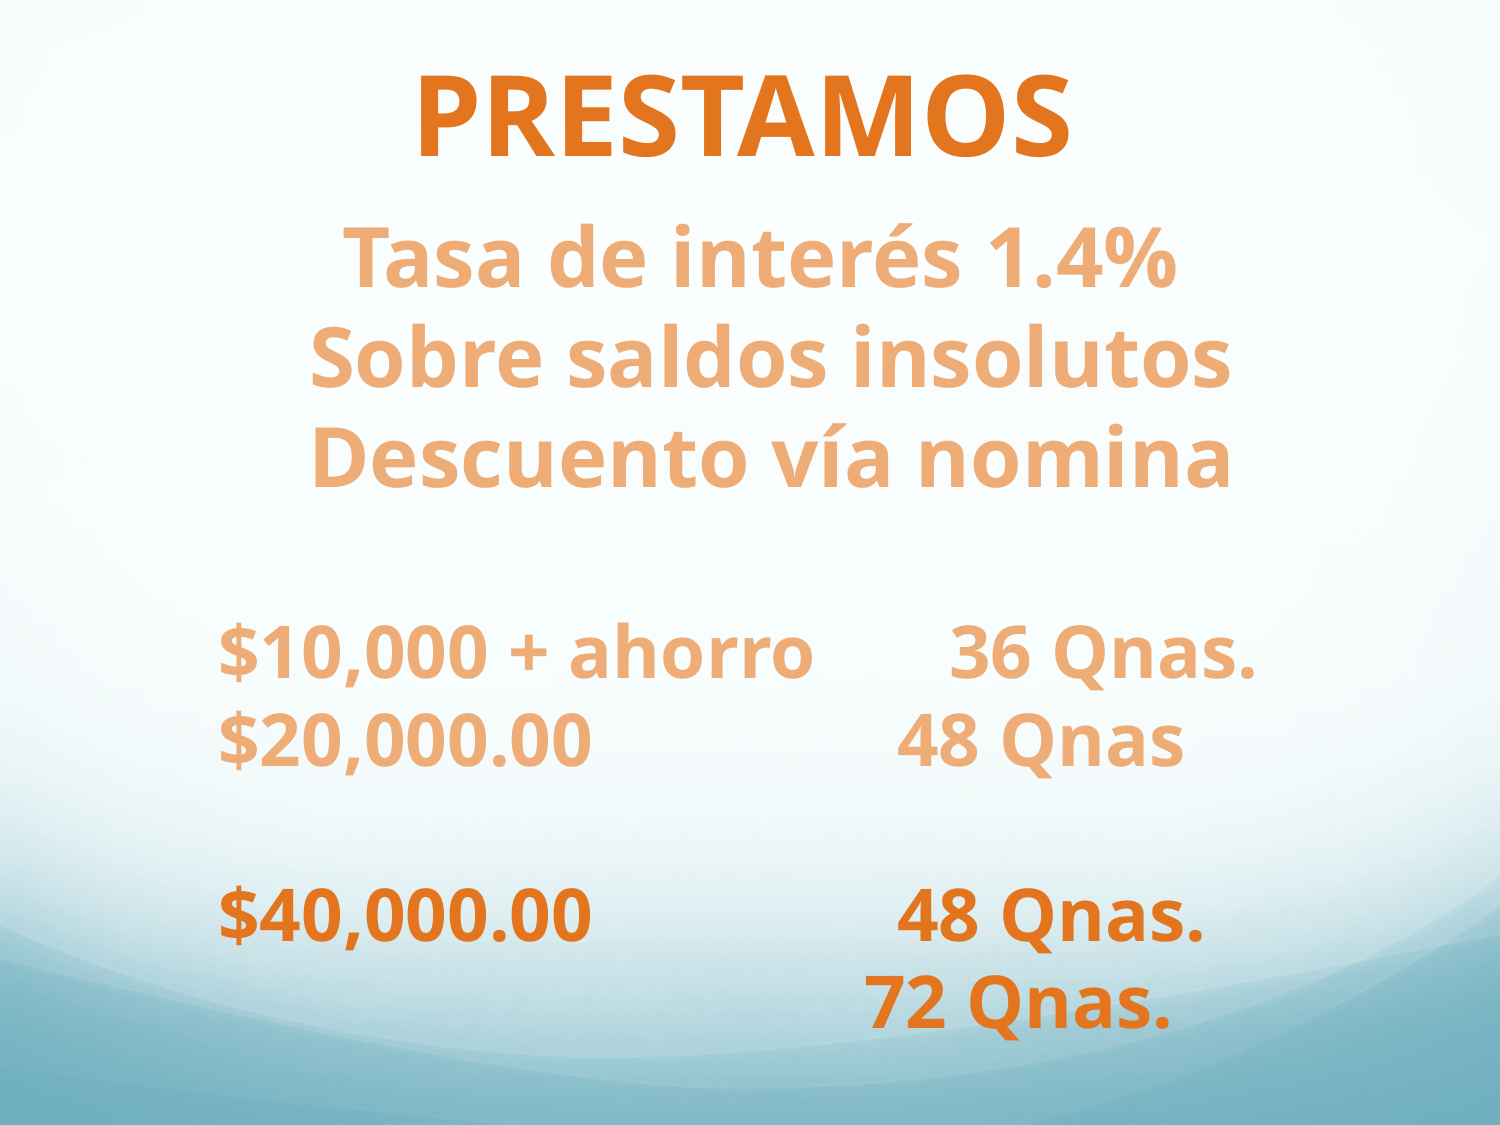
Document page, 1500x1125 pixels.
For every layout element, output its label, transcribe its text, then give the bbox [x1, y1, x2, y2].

text_box PRESTAMOS [395, 36, 1089, 187]
text_box Tasa de interés 1.4% Sobre saldos insolutos Descuento vía nomina [166, 197, 1378, 513]
text_box $10,000 + ahorro 36 Qnas. $20,000.00 48 Qnas $40,000.00 48 Qnas. 72 Qnas. [203, 598, 1455, 1125]
